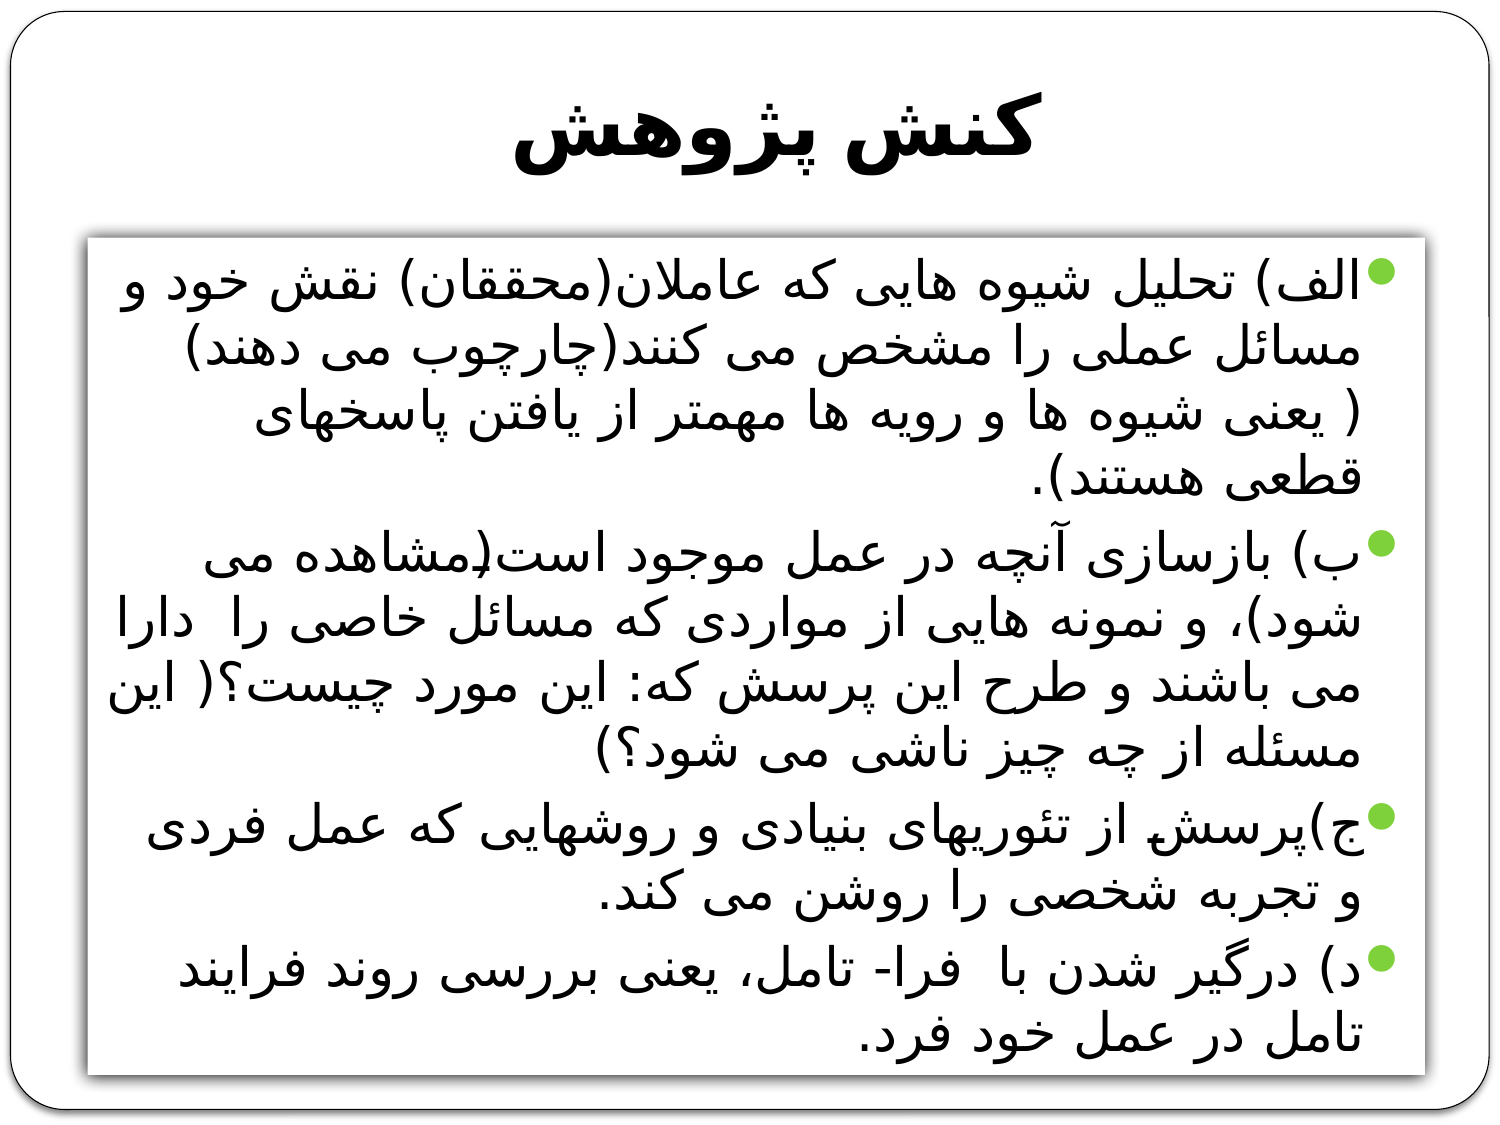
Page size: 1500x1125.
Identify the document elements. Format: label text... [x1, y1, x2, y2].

list الف) تحلیل شیوه هایی که عاملان(محققان) نقش خود و مسائل عملی را مشخص می کنند(چارچوب می دهند)( یعنی شیوه ها و رویه ها مهمتر از یافتن پاسخهای قطعی هستند). ب) بازسازی آنچه در عمل موجود است(مشاهده می شود)، و نمونه هایی از مواردی که مسائل خاصی را دارا می باشند و طرح این پرسش که: این مورد چیست؟( این مسئله از چه چیز ناشی می شود؟) ج)پرسش از تئوریهای بنیادی و روشهایی که عمل فردی و تجربه شخصی را روشن می کند. د) درگیر شدن با فرا- تامل، یعنی بررسی روند فرایند تامل در عمل خود فرد. [87, 237, 1425, 1075]
title کنش پژوهش [150, 0, 1425, 188]
